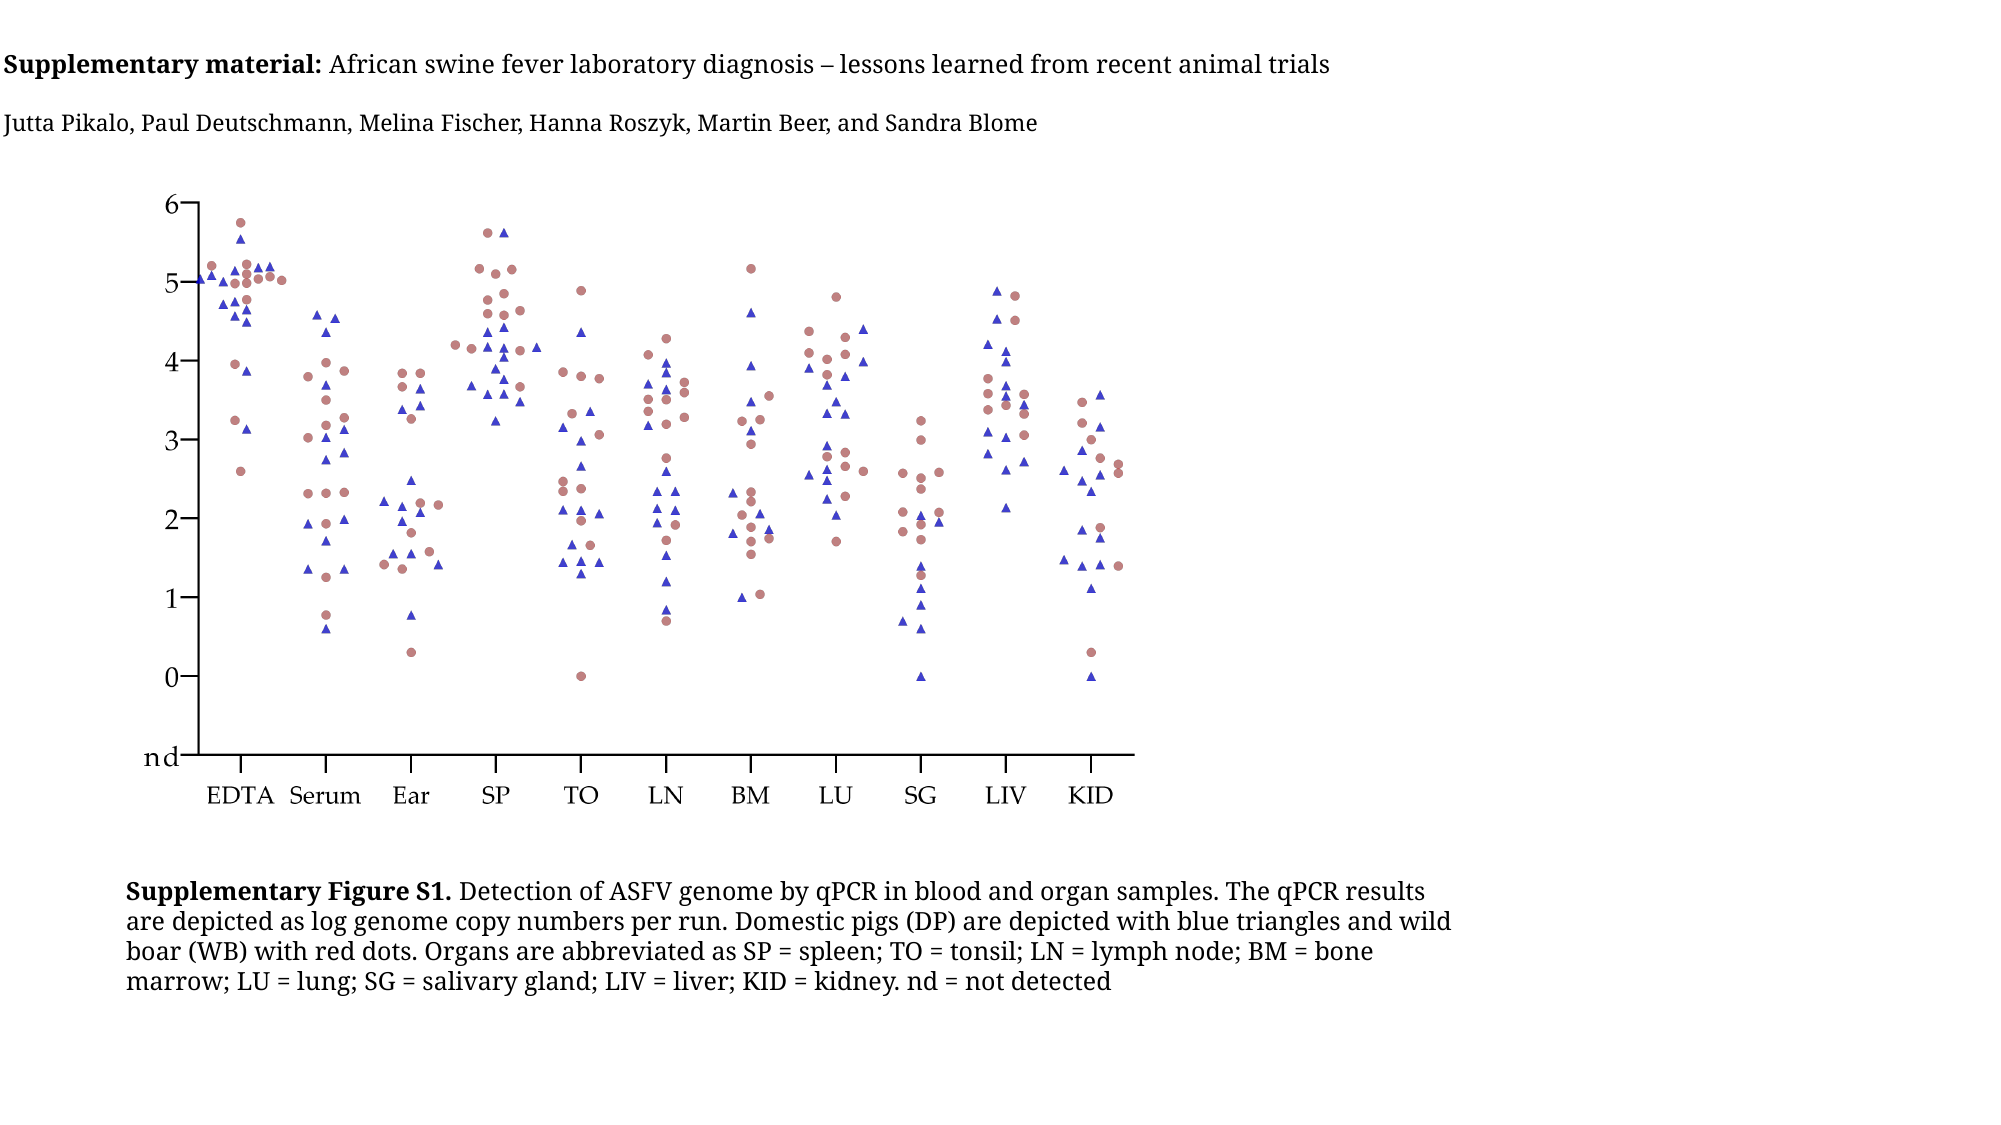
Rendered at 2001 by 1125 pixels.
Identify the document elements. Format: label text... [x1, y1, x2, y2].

text_box Supplementary Figure S1. Detection of ASFV genome by qPCR in blood and organ samples. The qPCR results are depicted as log genome copy numbers per run. Domestic pigs (DP) are depicted with blue triangles and wild boar (WB) with red dots. Organs are abbreviated as SP = spleen; TO = tonsil; LN = lymph node; BM = bone marrow; LU = lung; SG = salivary gland; LIV = liver; KID = kidney. nd = not detected [111, 867, 1482, 1003]
text_box Supplementary material: African swine fever laboratory diagnosis – lessons learned from recent animal trials Jutta Pikalo, Paul Deutschmann, Melina Fischer, Hanna Roszyk, Martin Beer, and Sandra Blome [0, 41, 1347, 144]
picture [111, 139, 1217, 838]
